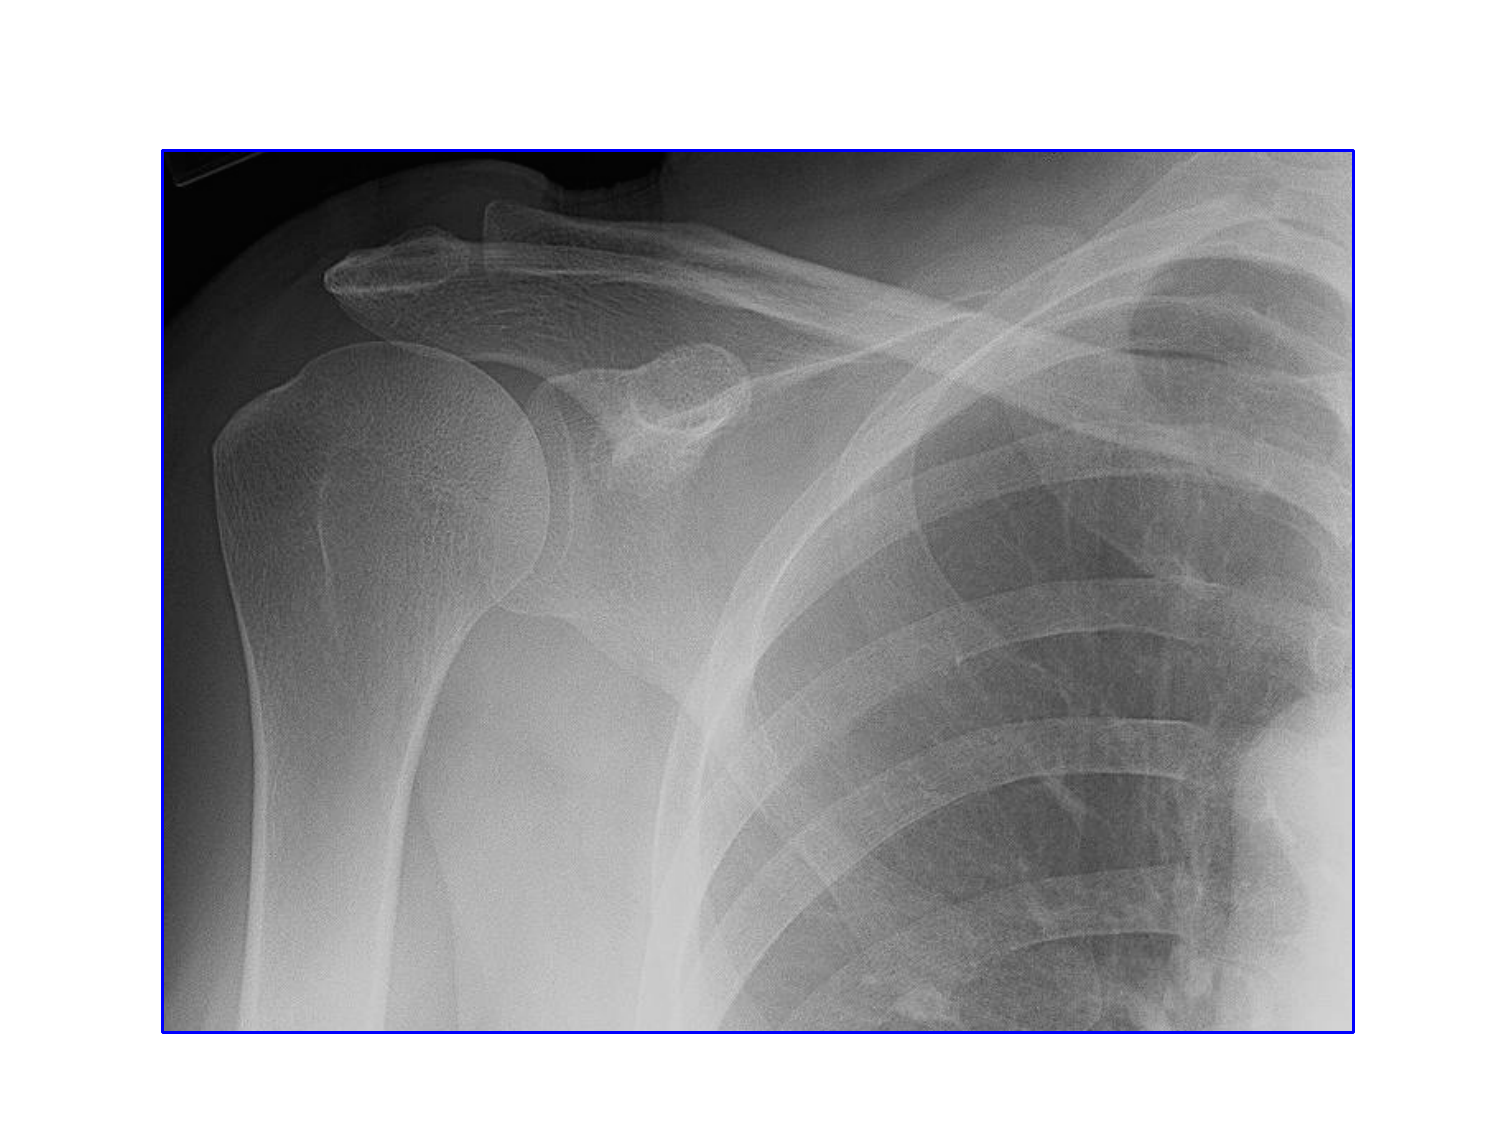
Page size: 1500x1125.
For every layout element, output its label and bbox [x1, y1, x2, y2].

list [163, 152, 1353, 1032]
